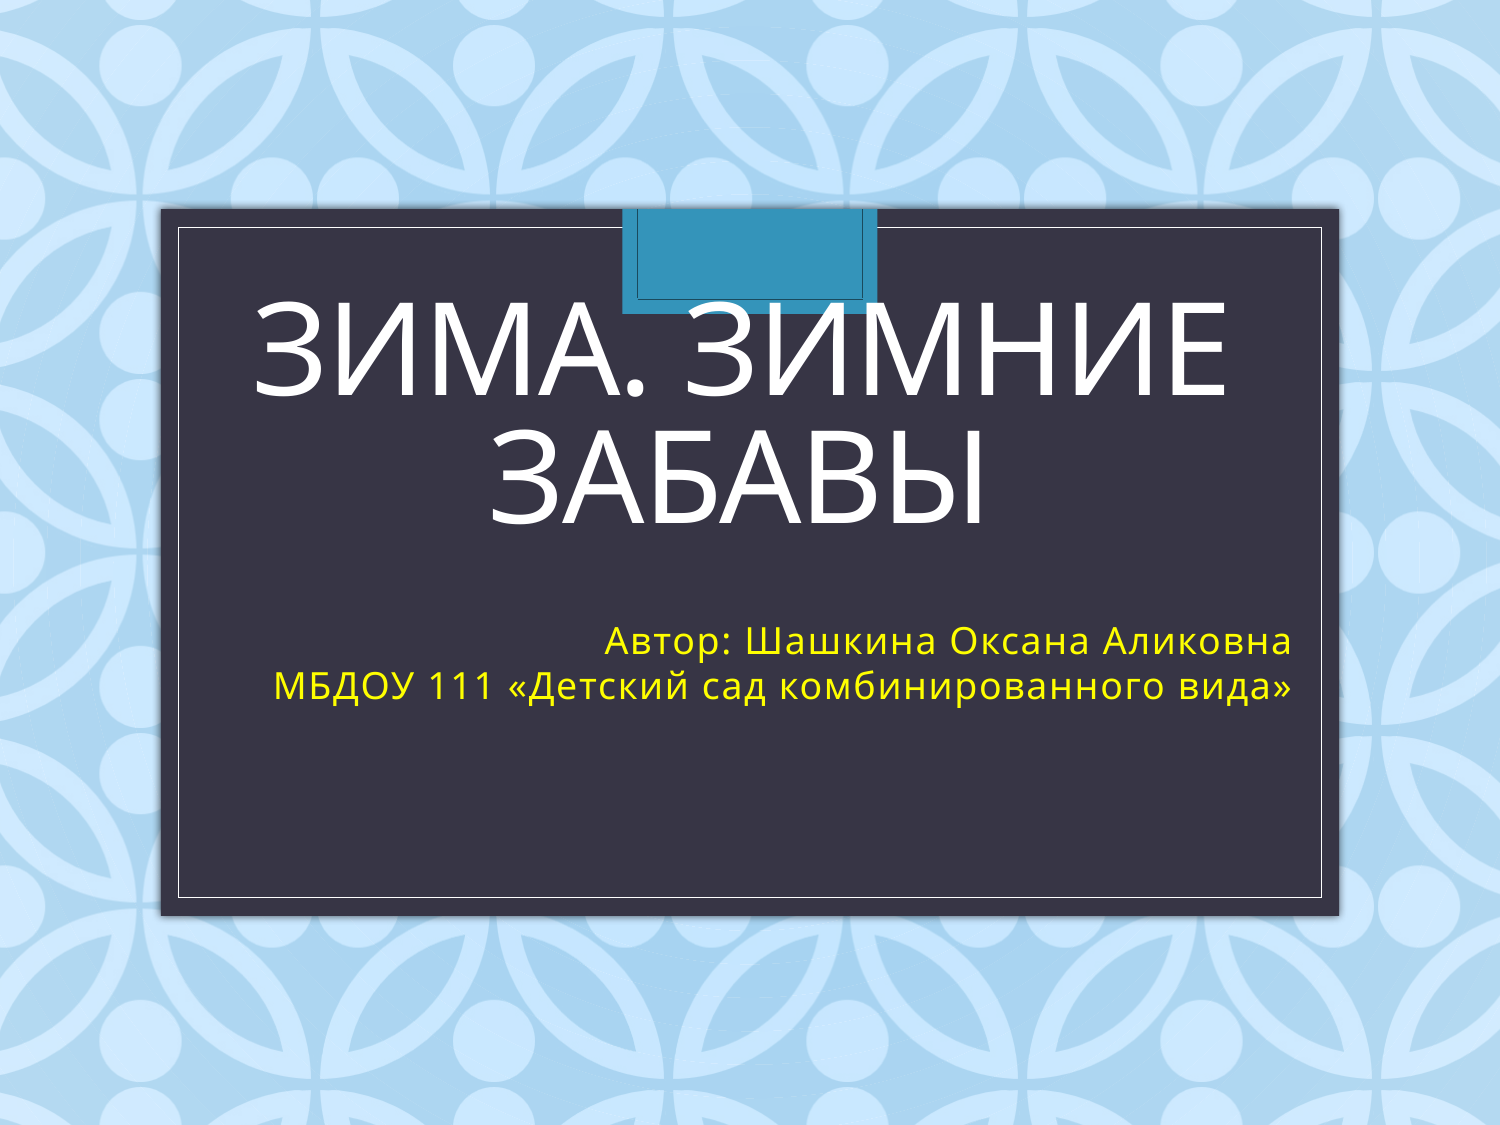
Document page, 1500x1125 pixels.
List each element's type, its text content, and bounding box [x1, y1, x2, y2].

title Зима. Зимние забавы [190, 231, 1292, 610]
subtitle Автор: Шашкина Оксана Аликовна МБДОУ 111 «Детский сад комбинированного вида» [192, 609, 1309, 965]
